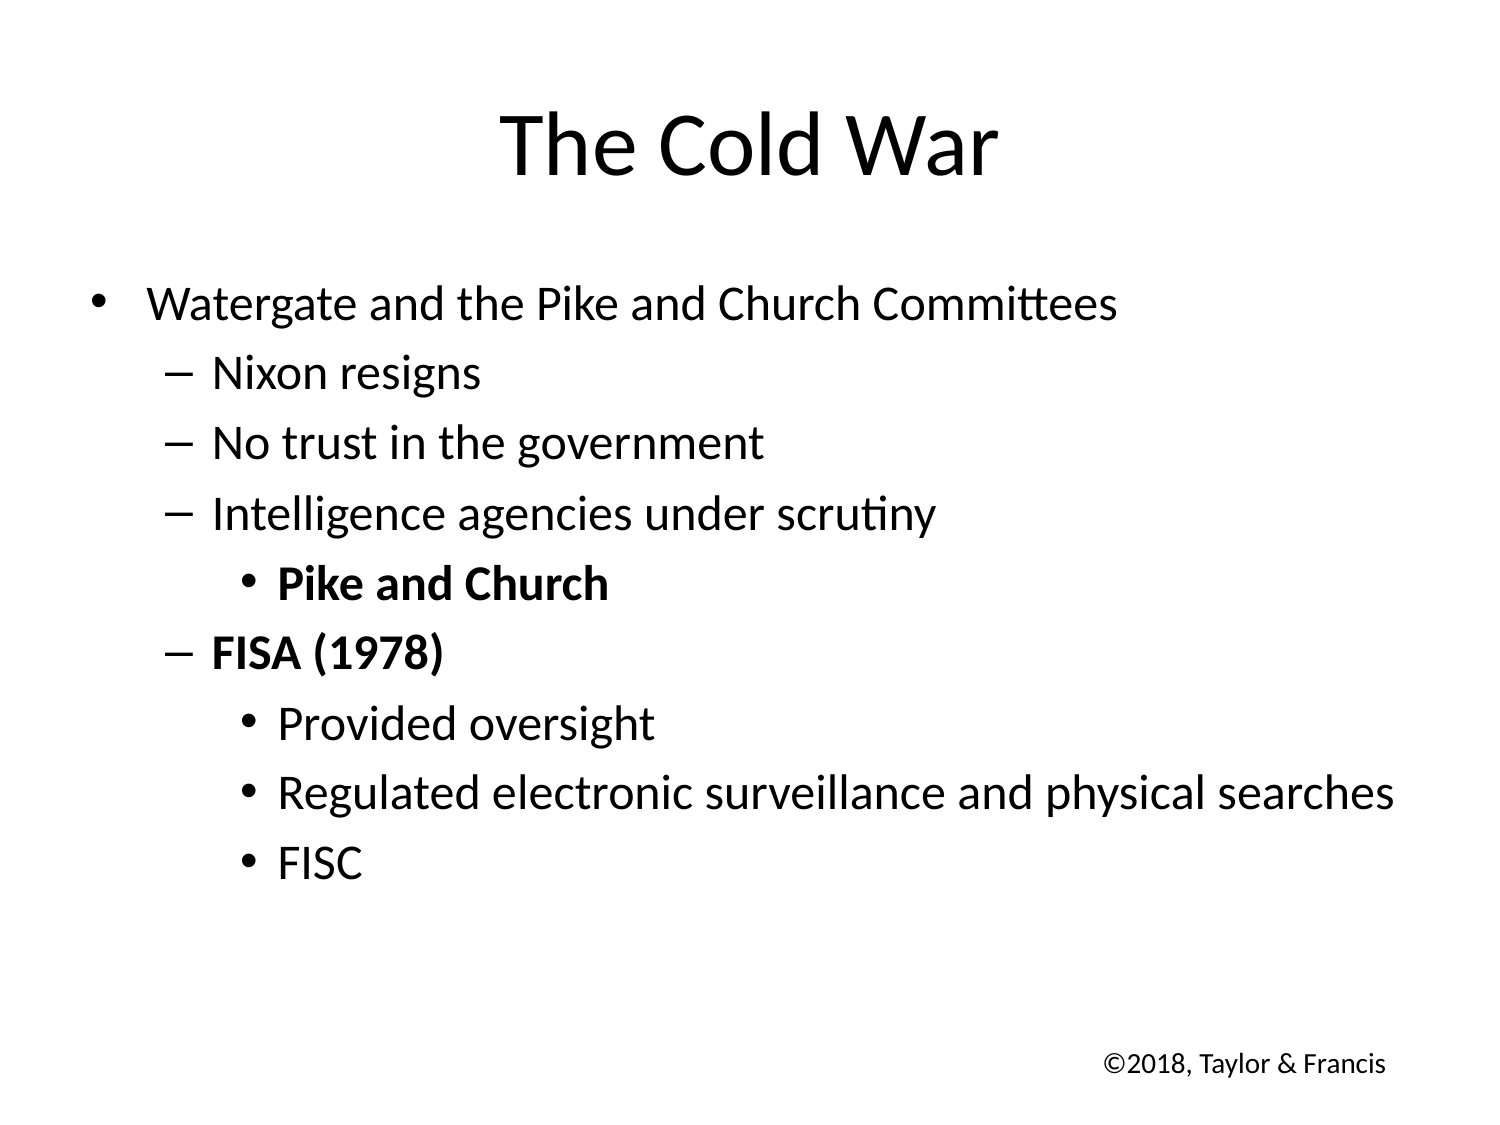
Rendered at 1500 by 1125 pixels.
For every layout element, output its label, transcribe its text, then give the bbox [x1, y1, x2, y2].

text_box ©2018, Taylor & Francis [1087, 1037, 1463, 1082]
list Watergate and the Pike and Church Committees Nixon resigns No trust in the government Intelligence agencies under scrutiny Pike and Church FISA (1978) Provided oversight Regulated electronic surveillance and physical searches FISC [75, 262, 1425, 1005]
title The Cold War [75, 45, 1425, 233]
